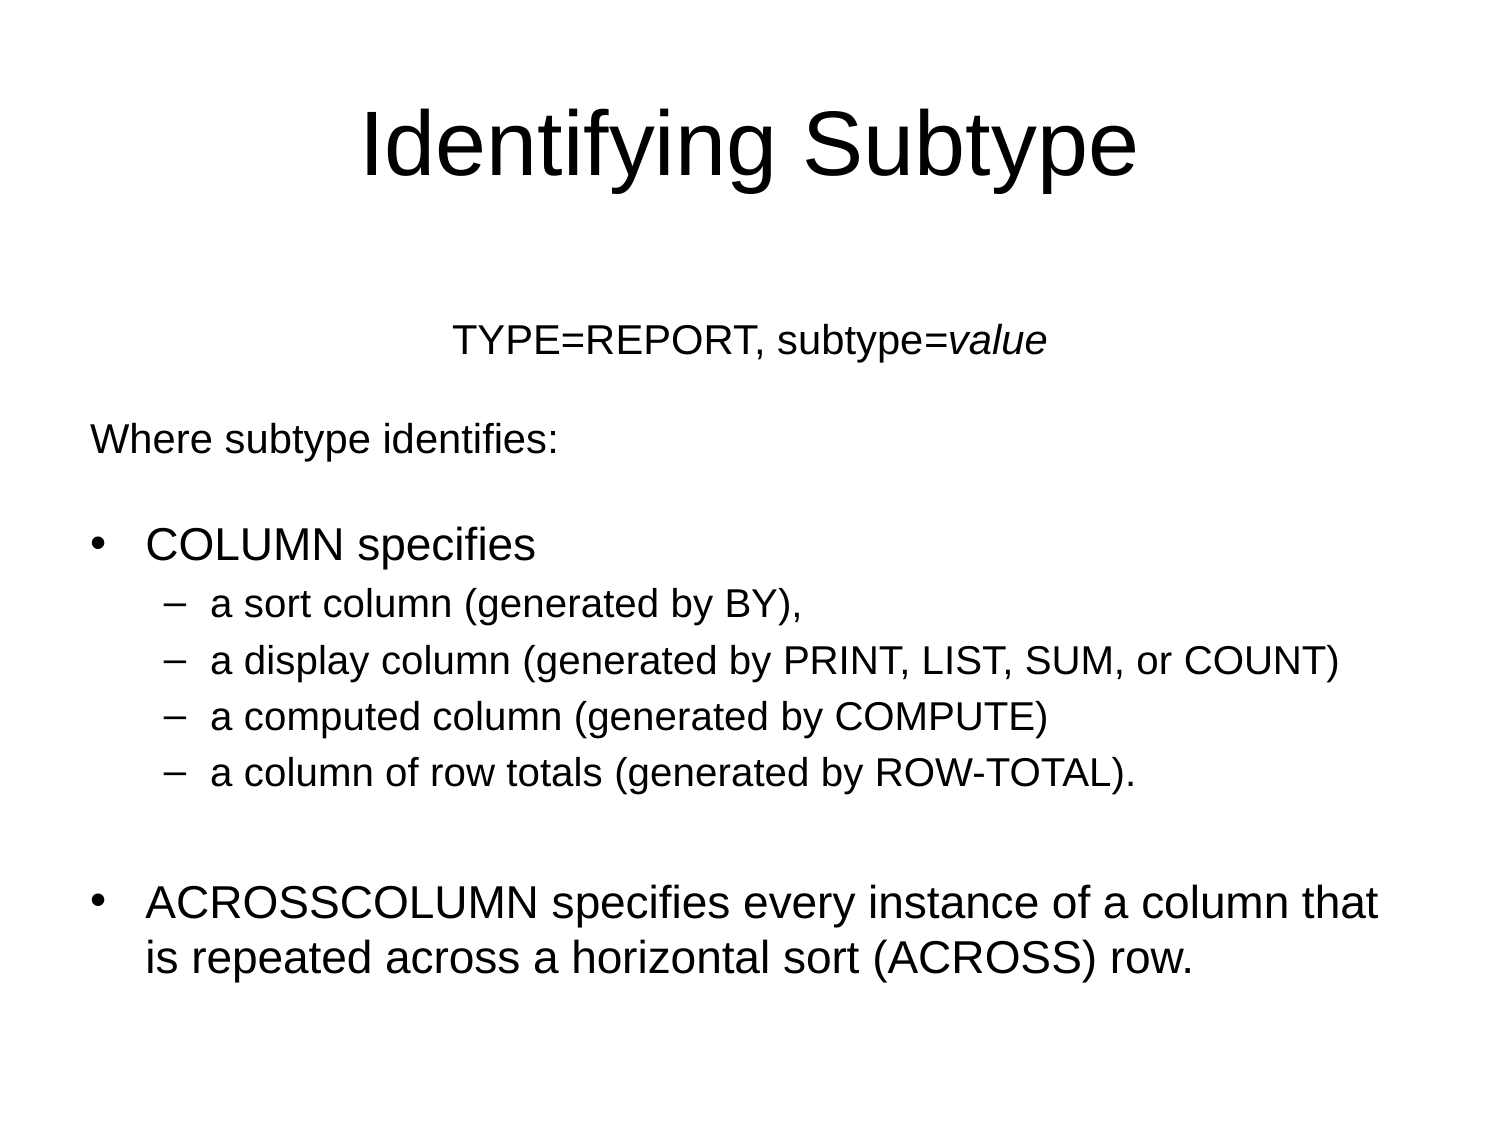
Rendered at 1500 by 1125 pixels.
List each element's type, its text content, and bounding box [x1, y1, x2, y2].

title Identifying Subtype [75, 45, 1425, 233]
list TYPE=REPORT, subtype=value Where subtype identifies: COLUMN specifies a sort column (generated by BY), a display column (generated by PRINT, LIST, SUM, or COUNT) a computed column (generated by COMPUTE) a column of row totals (generated by ROW-TOTAL). ACROSSCOLUMN specifies every instance of a column that is repeated across a horizontal sort (ACROSS) row. [75, 262, 1425, 1005]
